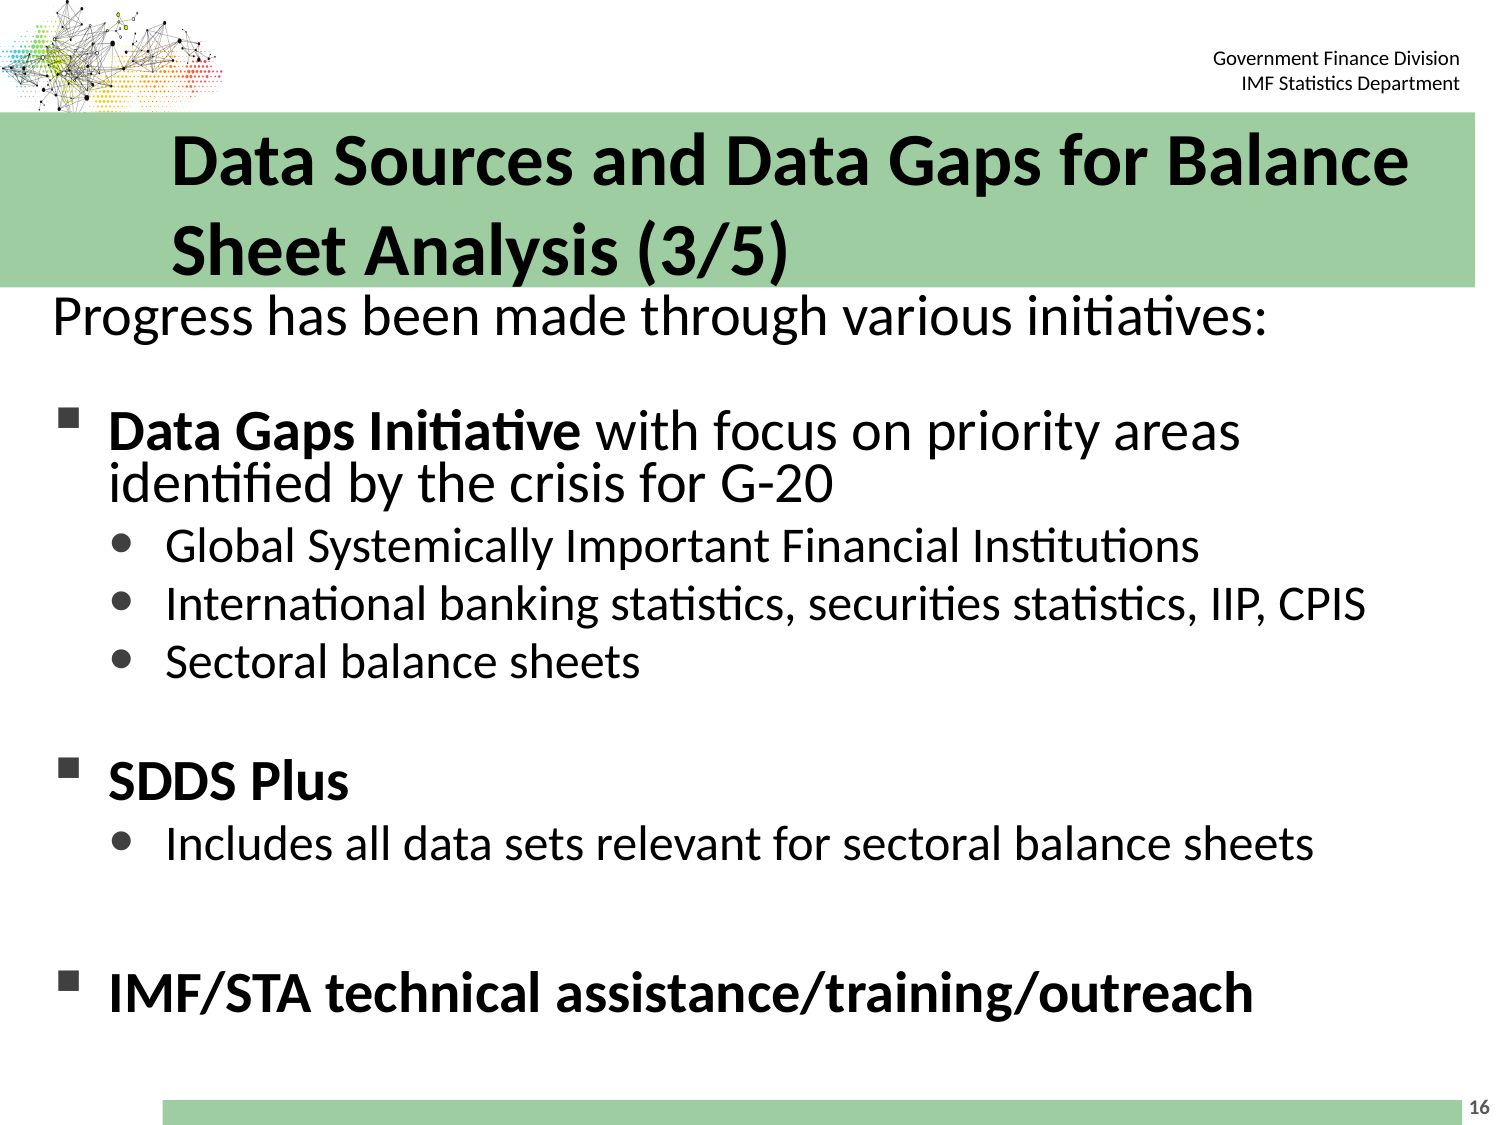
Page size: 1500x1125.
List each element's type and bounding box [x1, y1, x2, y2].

title [0, 112, 1475, 288]
picture [0, 0, 225, 112]
slide_number [1441, 1074, 1500, 1125]
list [37, 287, 1463, 1088]
